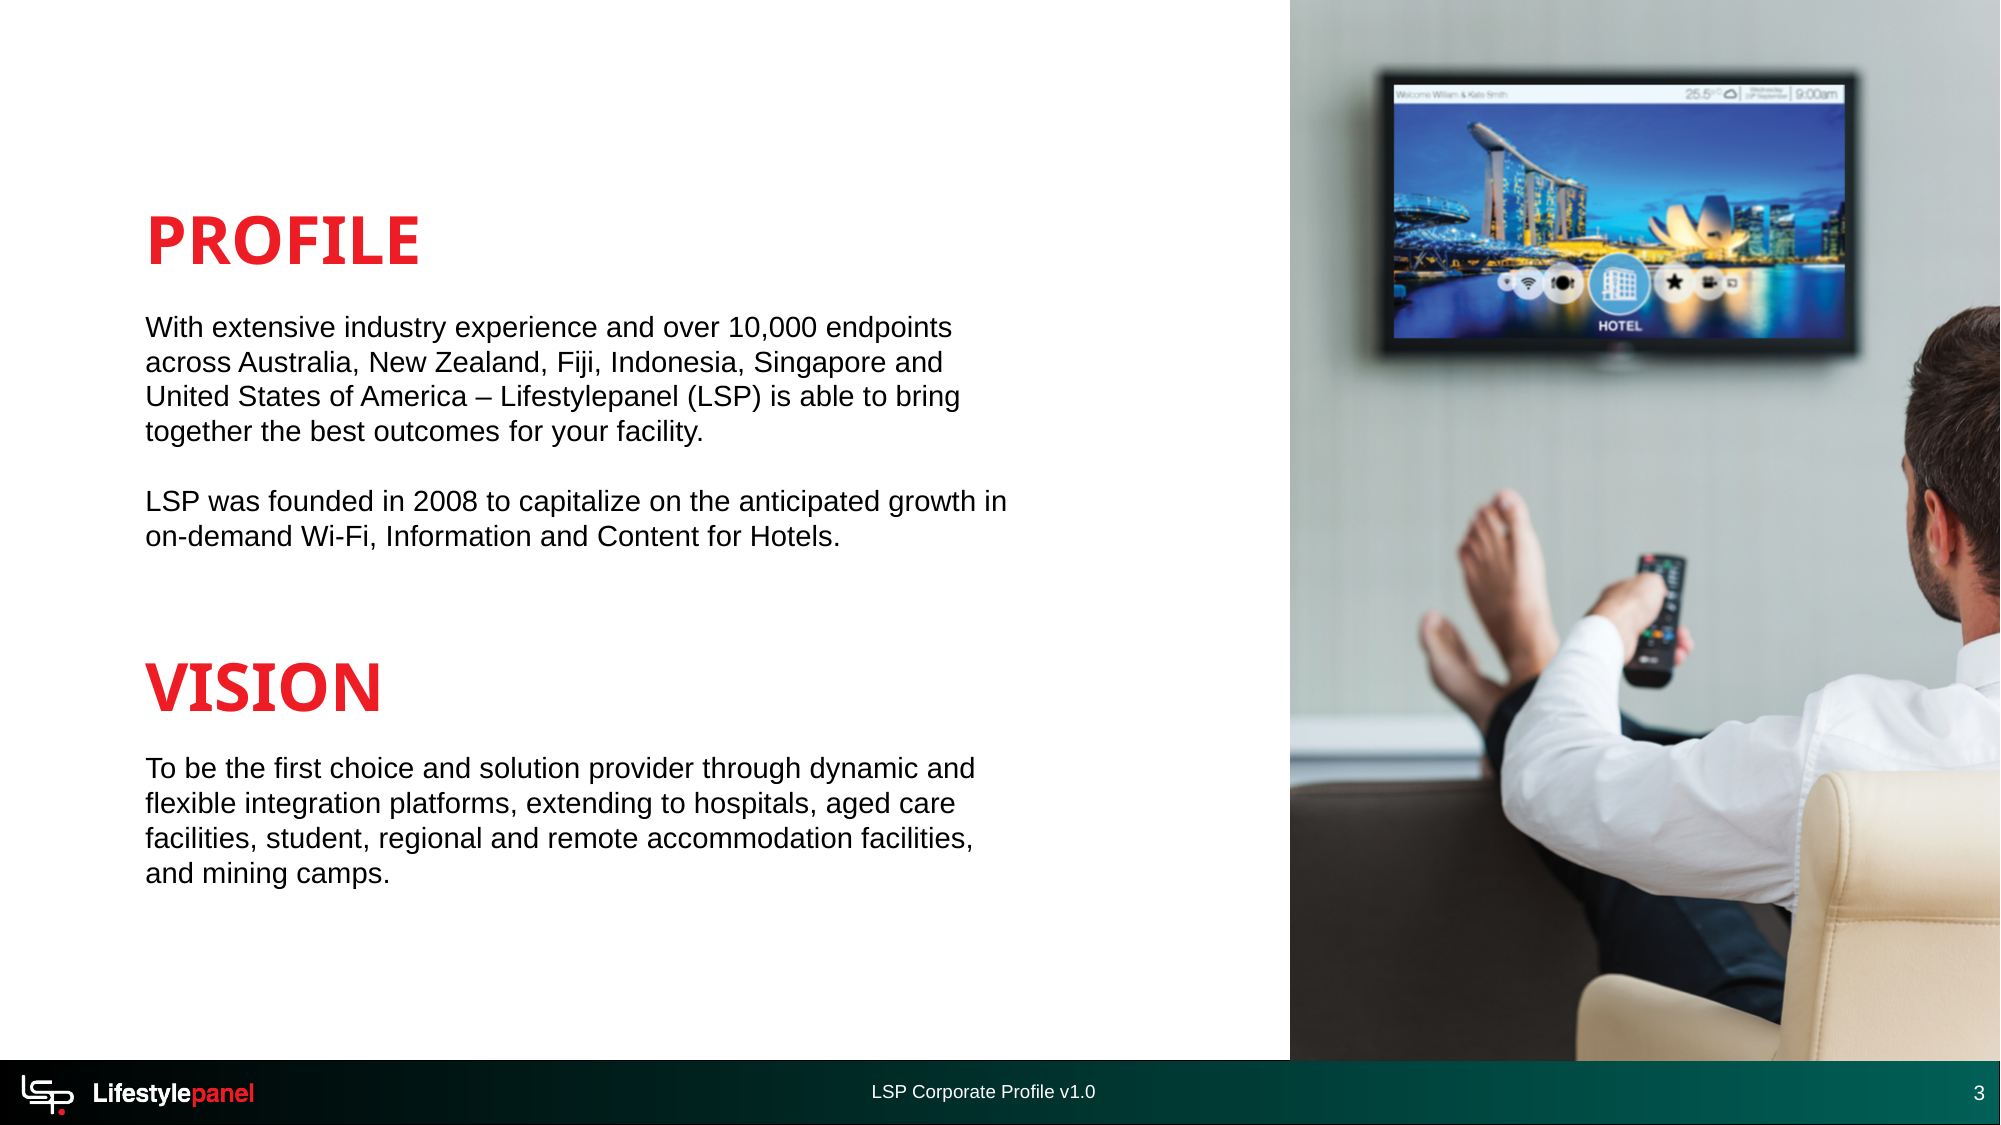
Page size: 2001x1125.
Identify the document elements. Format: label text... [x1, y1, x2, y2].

slide_number 3 [1550, 1072, 2000, 1125]
picture [1290, 0, 2000, 1061]
text_box To be the first choice and solution provider through dynamic and flexible integration platforms, extending to hospitals, aged care facilities, student, regional and remote accommodation facilities, and mining camps. [130, 742, 1000, 897]
picture [18, 1072, 257, 1118]
text_box PROFILE [130, 190, 786, 286]
text_box With extensive industry experience and over 10,000 endpoints across Australia, New Zealand, Fiji, Indonesia, Singapore and United States of America – Lifestylepanel (LSP) is able to bring together the best outcomes for your facility. LSP was founded in 2008 to capitalize on the anticipated growth in on-demand Wi-Fi, Information and Content for Hotels. [130, 300, 1030, 620]
text_box VISION [130, 637, 786, 732]
